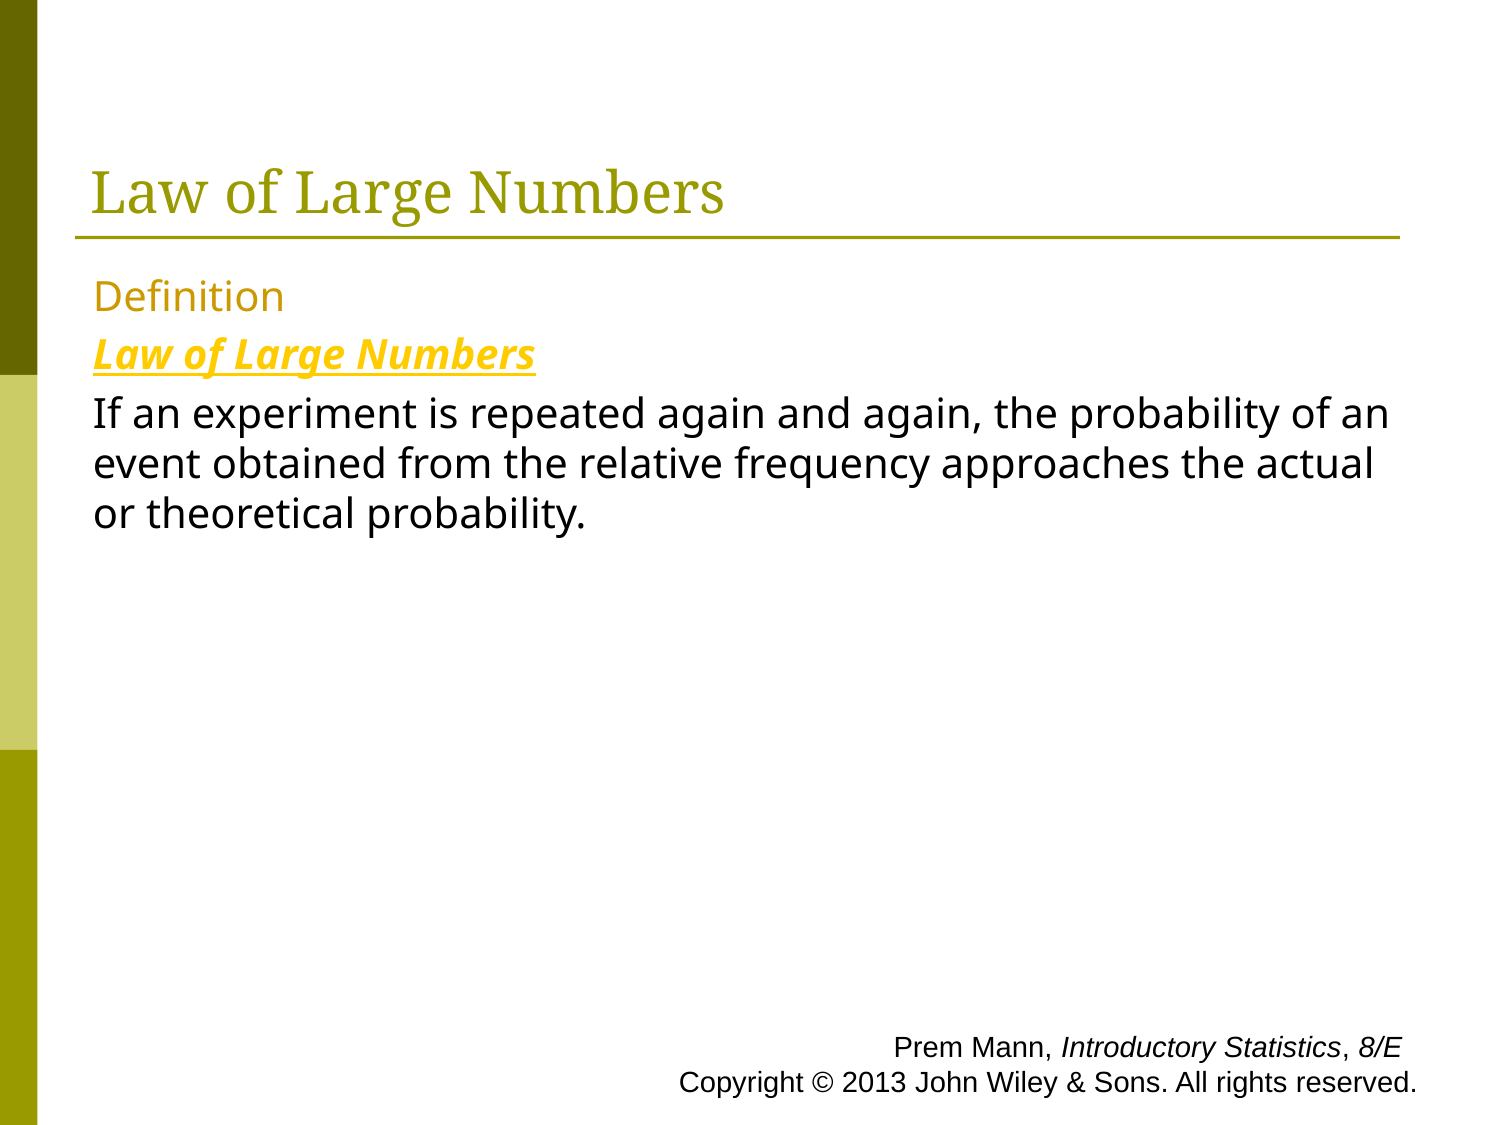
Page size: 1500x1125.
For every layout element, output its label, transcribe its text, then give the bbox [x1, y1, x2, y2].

title Law of Large Numbers [75, 45, 1425, 233]
text_box Prem Mann, Introductory Statistics, 8/E Copyright © 2013 John Wiley & Sons. All rights reserved. [664, 1020, 1449, 1106]
list Definition Law of Large Numbers If an experiment is repeated again and again, the probability of an event obtained from the relative frequency approaches the actual or theoretical probability. [21, 262, 1438, 938]
